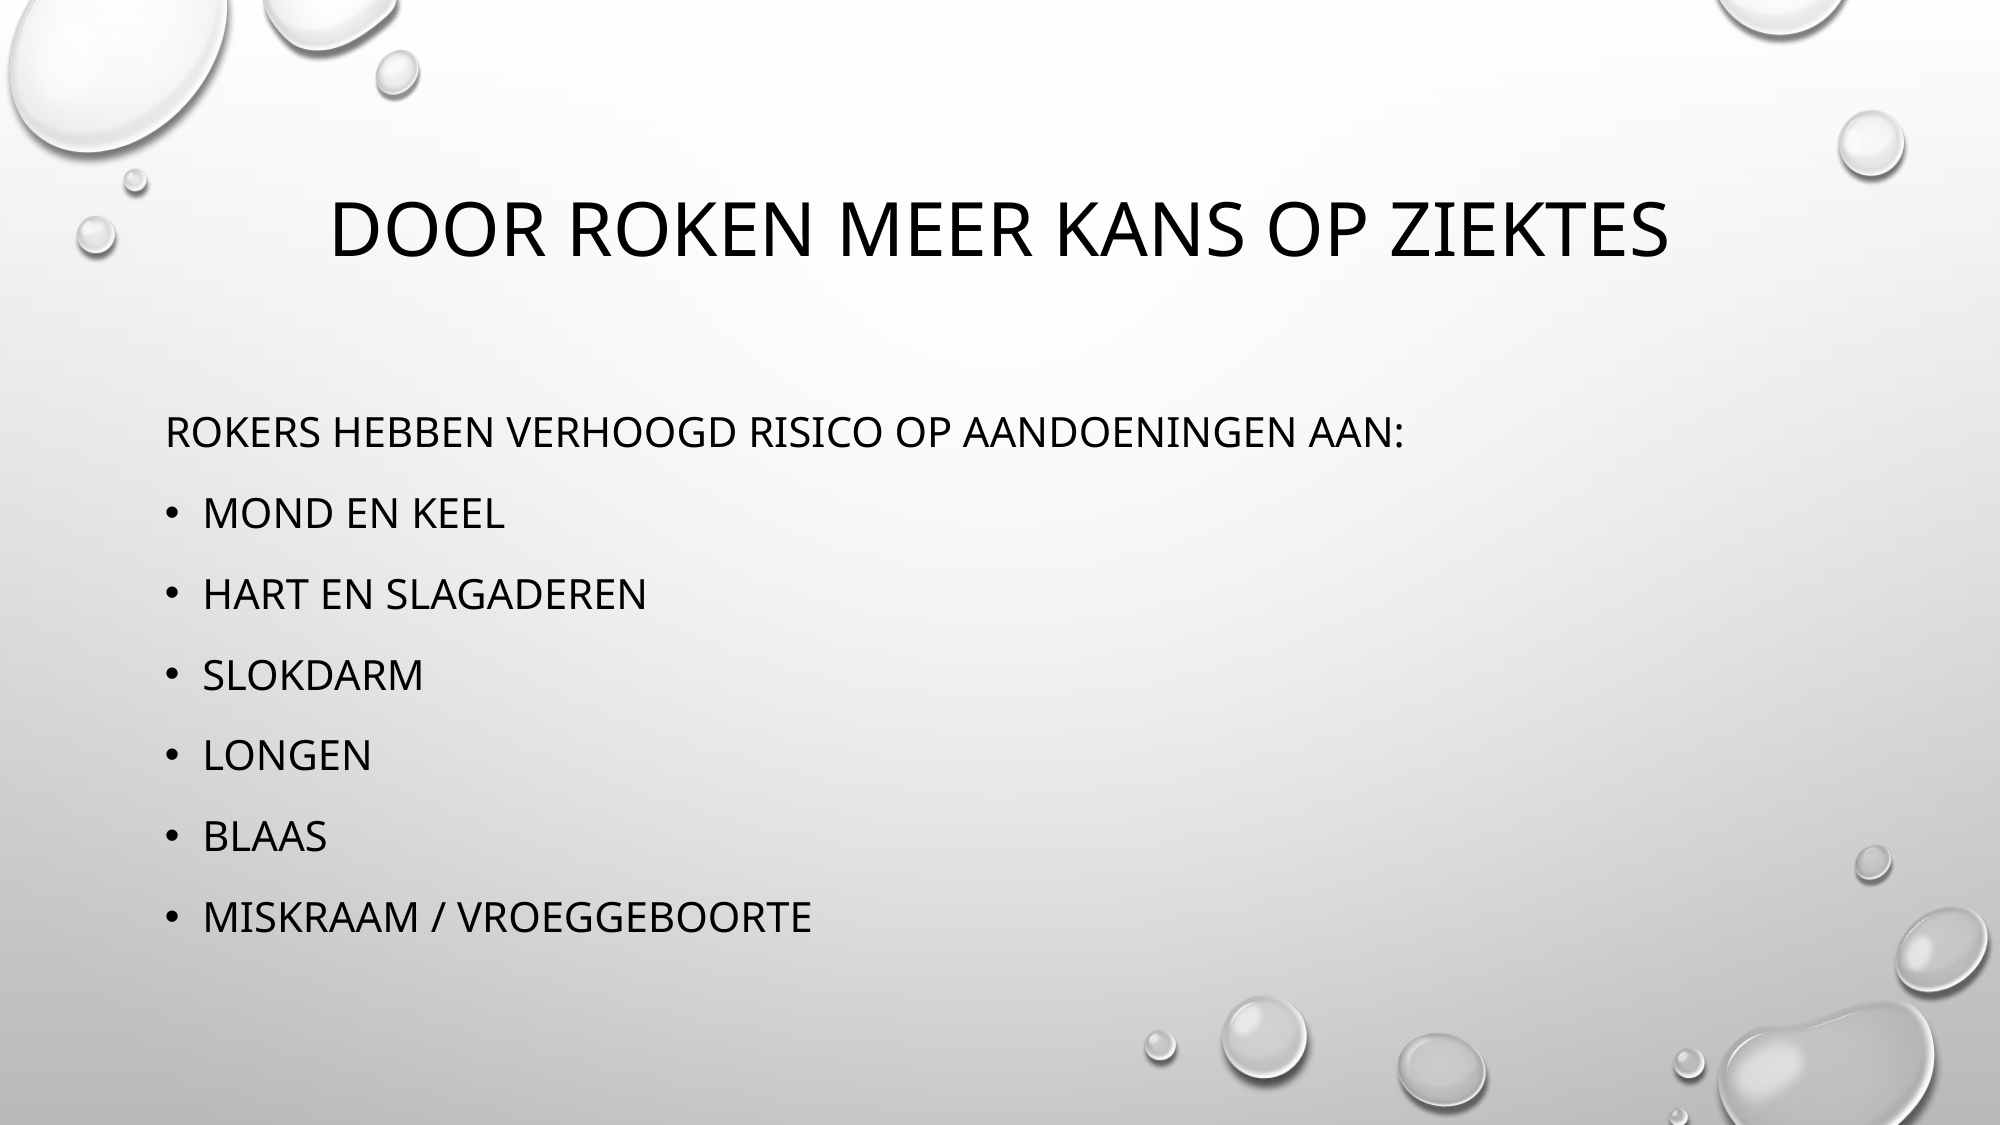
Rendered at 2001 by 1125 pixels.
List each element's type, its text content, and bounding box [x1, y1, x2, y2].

title Door roken Meer kans op ziektes [149, 101, 1851, 364]
list Rokers hebben verhoogd risico op aandoeningen aan: Mond en keel Hart en slagaderen Slokdarm Longen Blaas Miskraam / vroeggeboorte [149, 388, 1850, 950]
picture [0, 0, 2000, 1125]
